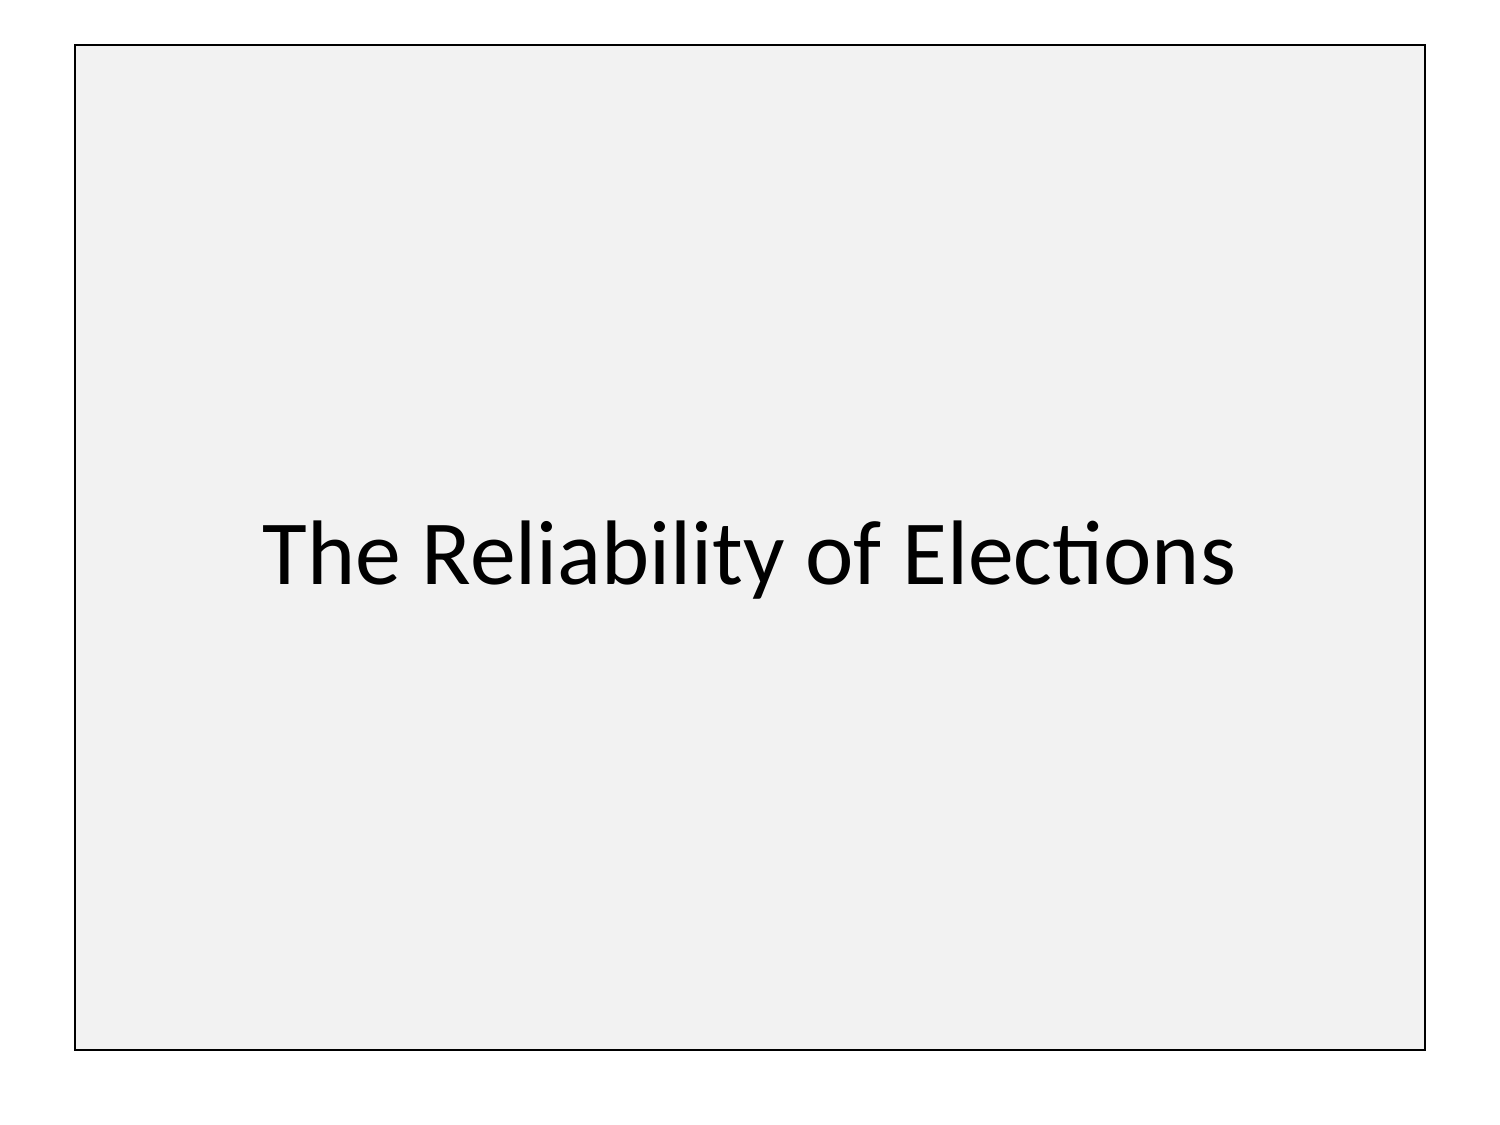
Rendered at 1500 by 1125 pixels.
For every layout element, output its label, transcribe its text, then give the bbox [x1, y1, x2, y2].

title The Reliability of Elections [74, 44, 1426, 1051]
